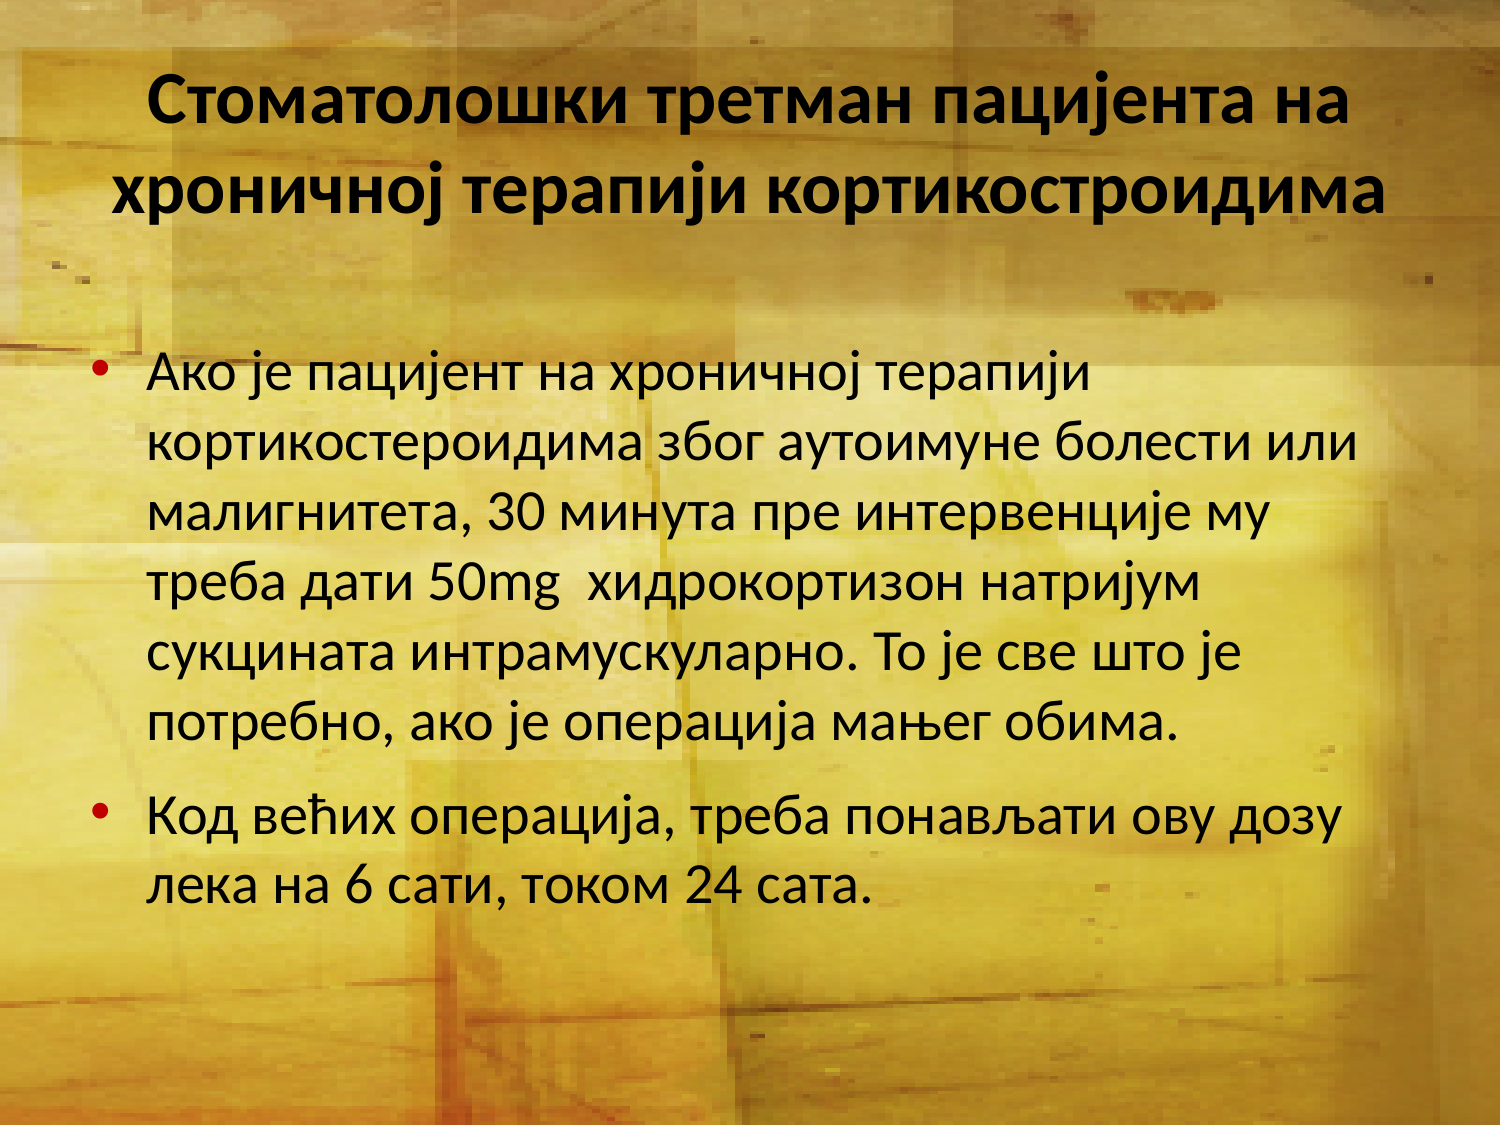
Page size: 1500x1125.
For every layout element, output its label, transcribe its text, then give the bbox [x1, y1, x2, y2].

title Стоматолошки третман пацијента на хроничној терапији кортикостроидима [75, 45, 1425, 233]
picture [0, 0, 1500, 1125]
list Ако је пацијент на хроничној терапији кортикостероидима због аутоимуне болести или малигнитета, 30 минута пре интервенције му треба дати 50mg хидрокортизон натријум сукцината интрамускуларно. То је све што је потребно, ако је операција мањег обима. Код већих операција, треба понављати ову дозу лека на 6 сати, током 24 сата. [75, 324, 1425, 1063]
